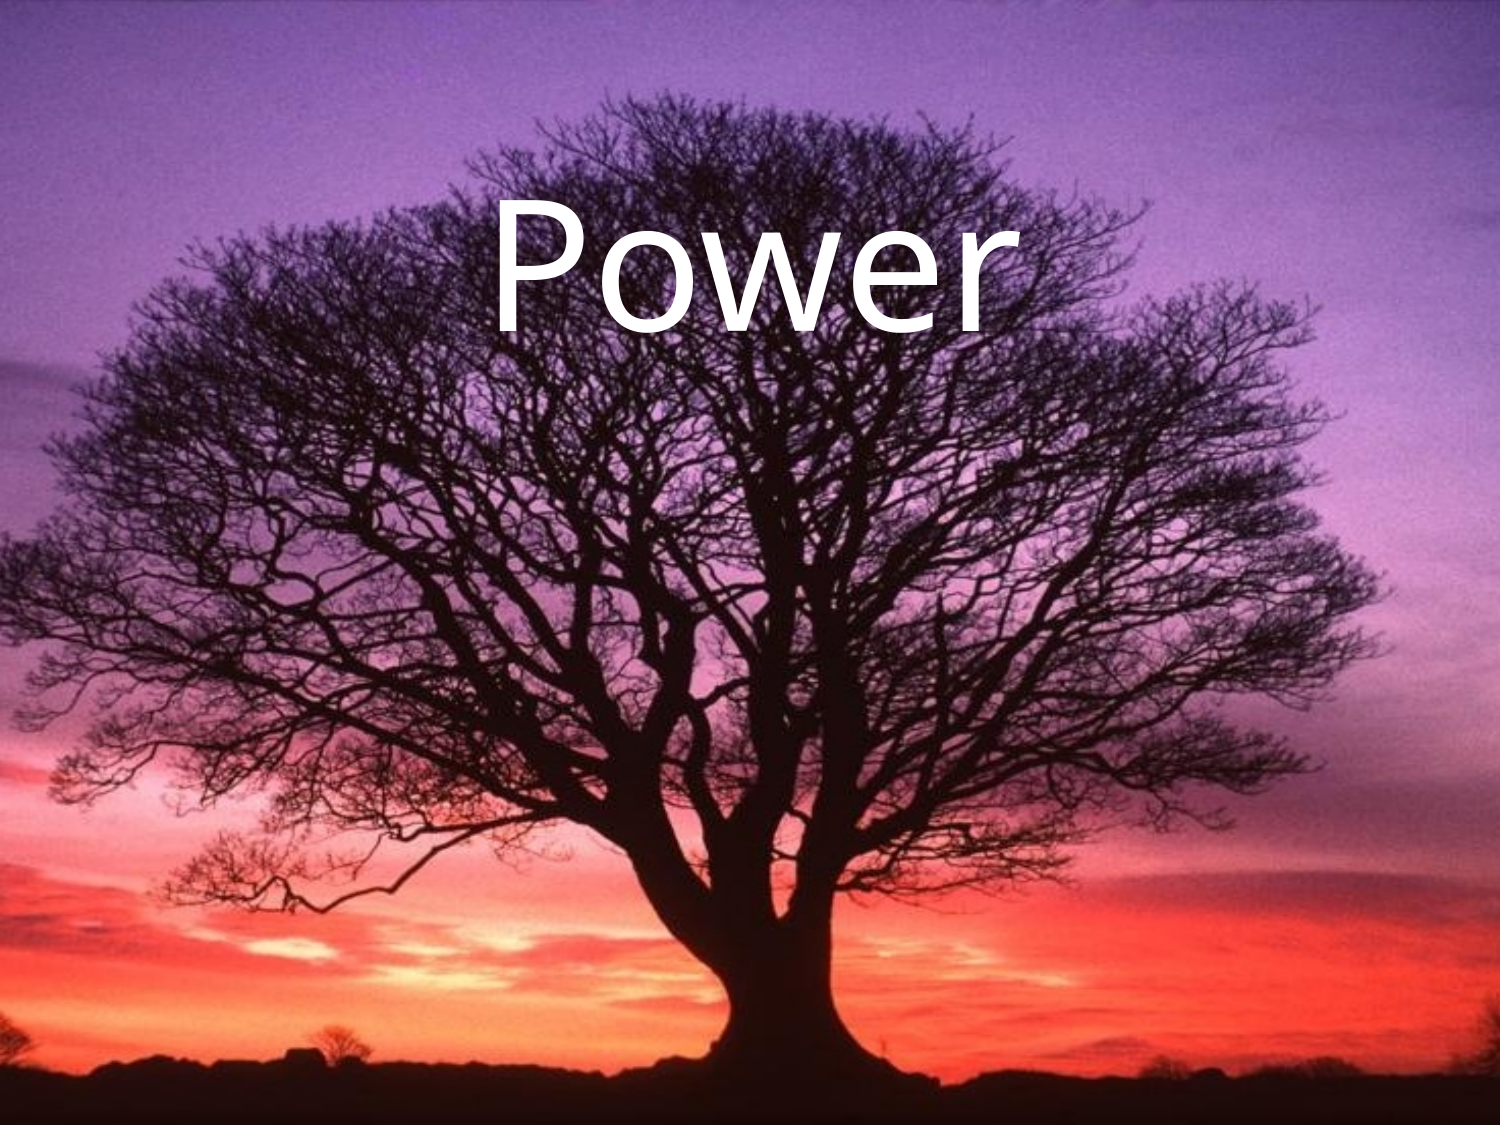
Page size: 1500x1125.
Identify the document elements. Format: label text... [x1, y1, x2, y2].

picture [0, 0, 1500, 1125]
text_box Power [78, 140, 1427, 376]
